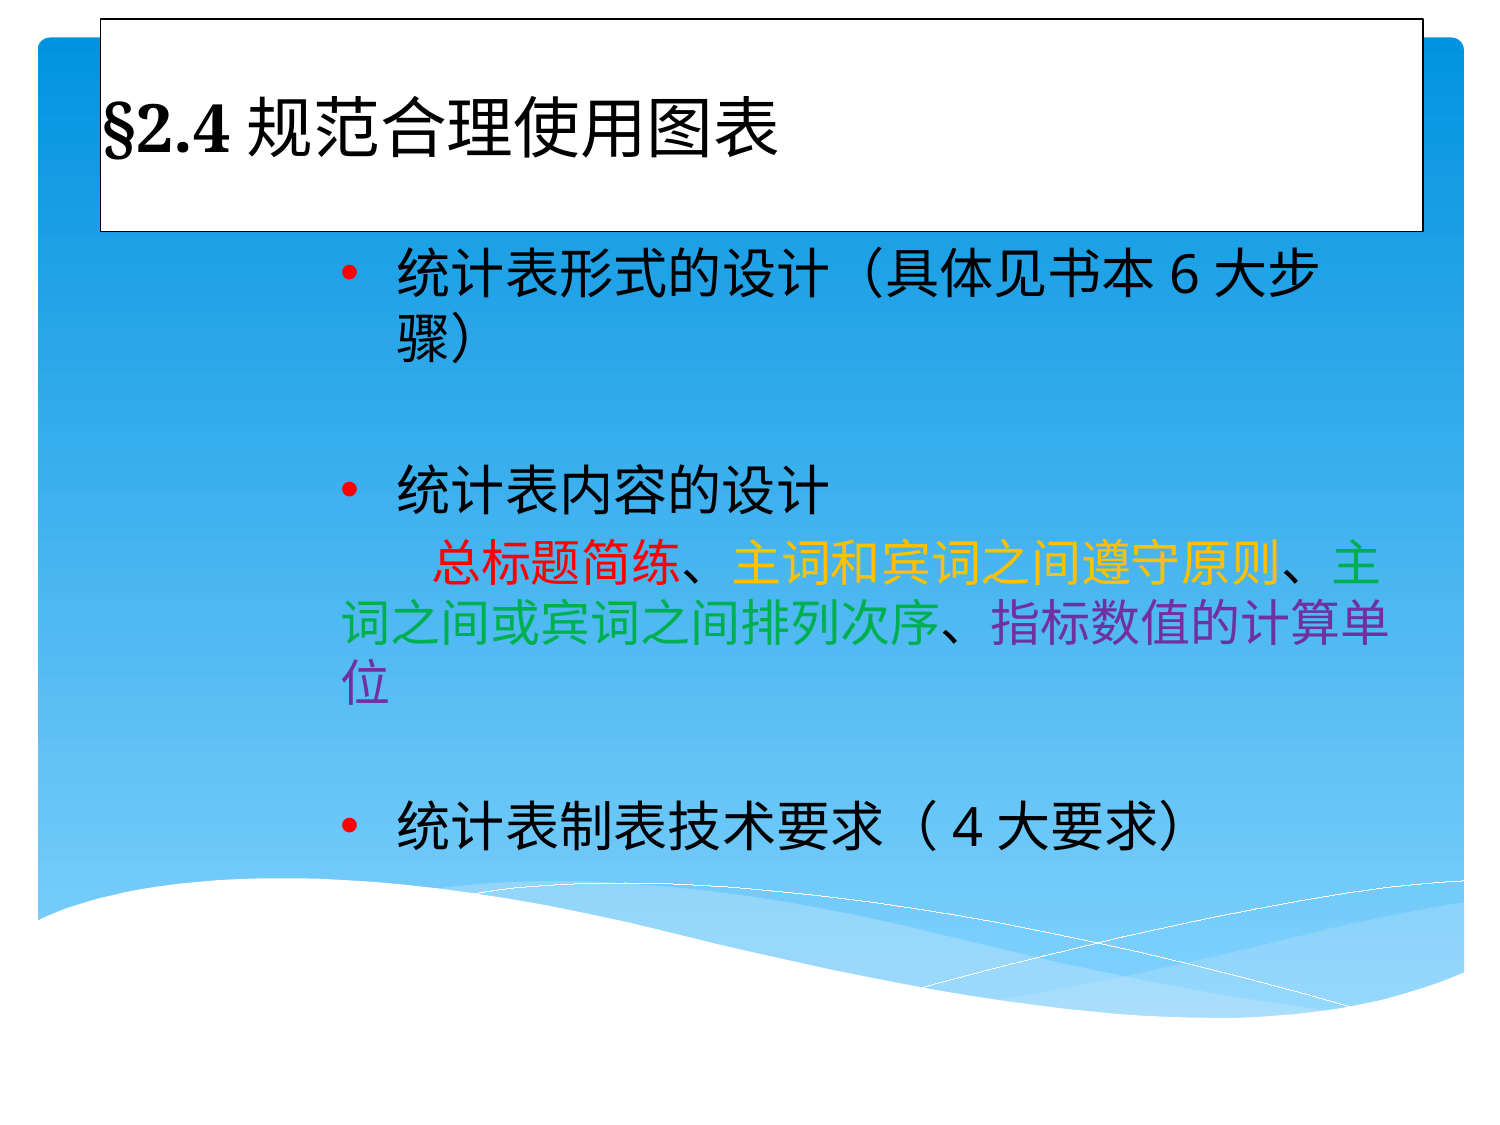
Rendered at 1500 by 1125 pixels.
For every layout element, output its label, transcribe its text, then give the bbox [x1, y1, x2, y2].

subtitle 统计表形式的设计（具体见书本6大步骤） 统计表内容的设计 总标题简练、主词和宾词之间遵守原则、主词之间或宾词之间排列次序、指标数值的计算单位 统计表制表技术要求（4大要求） [100, 231, 1436, 1000]
title §2.4规范合理使用图表图表 [100, 19, 1424, 232]
